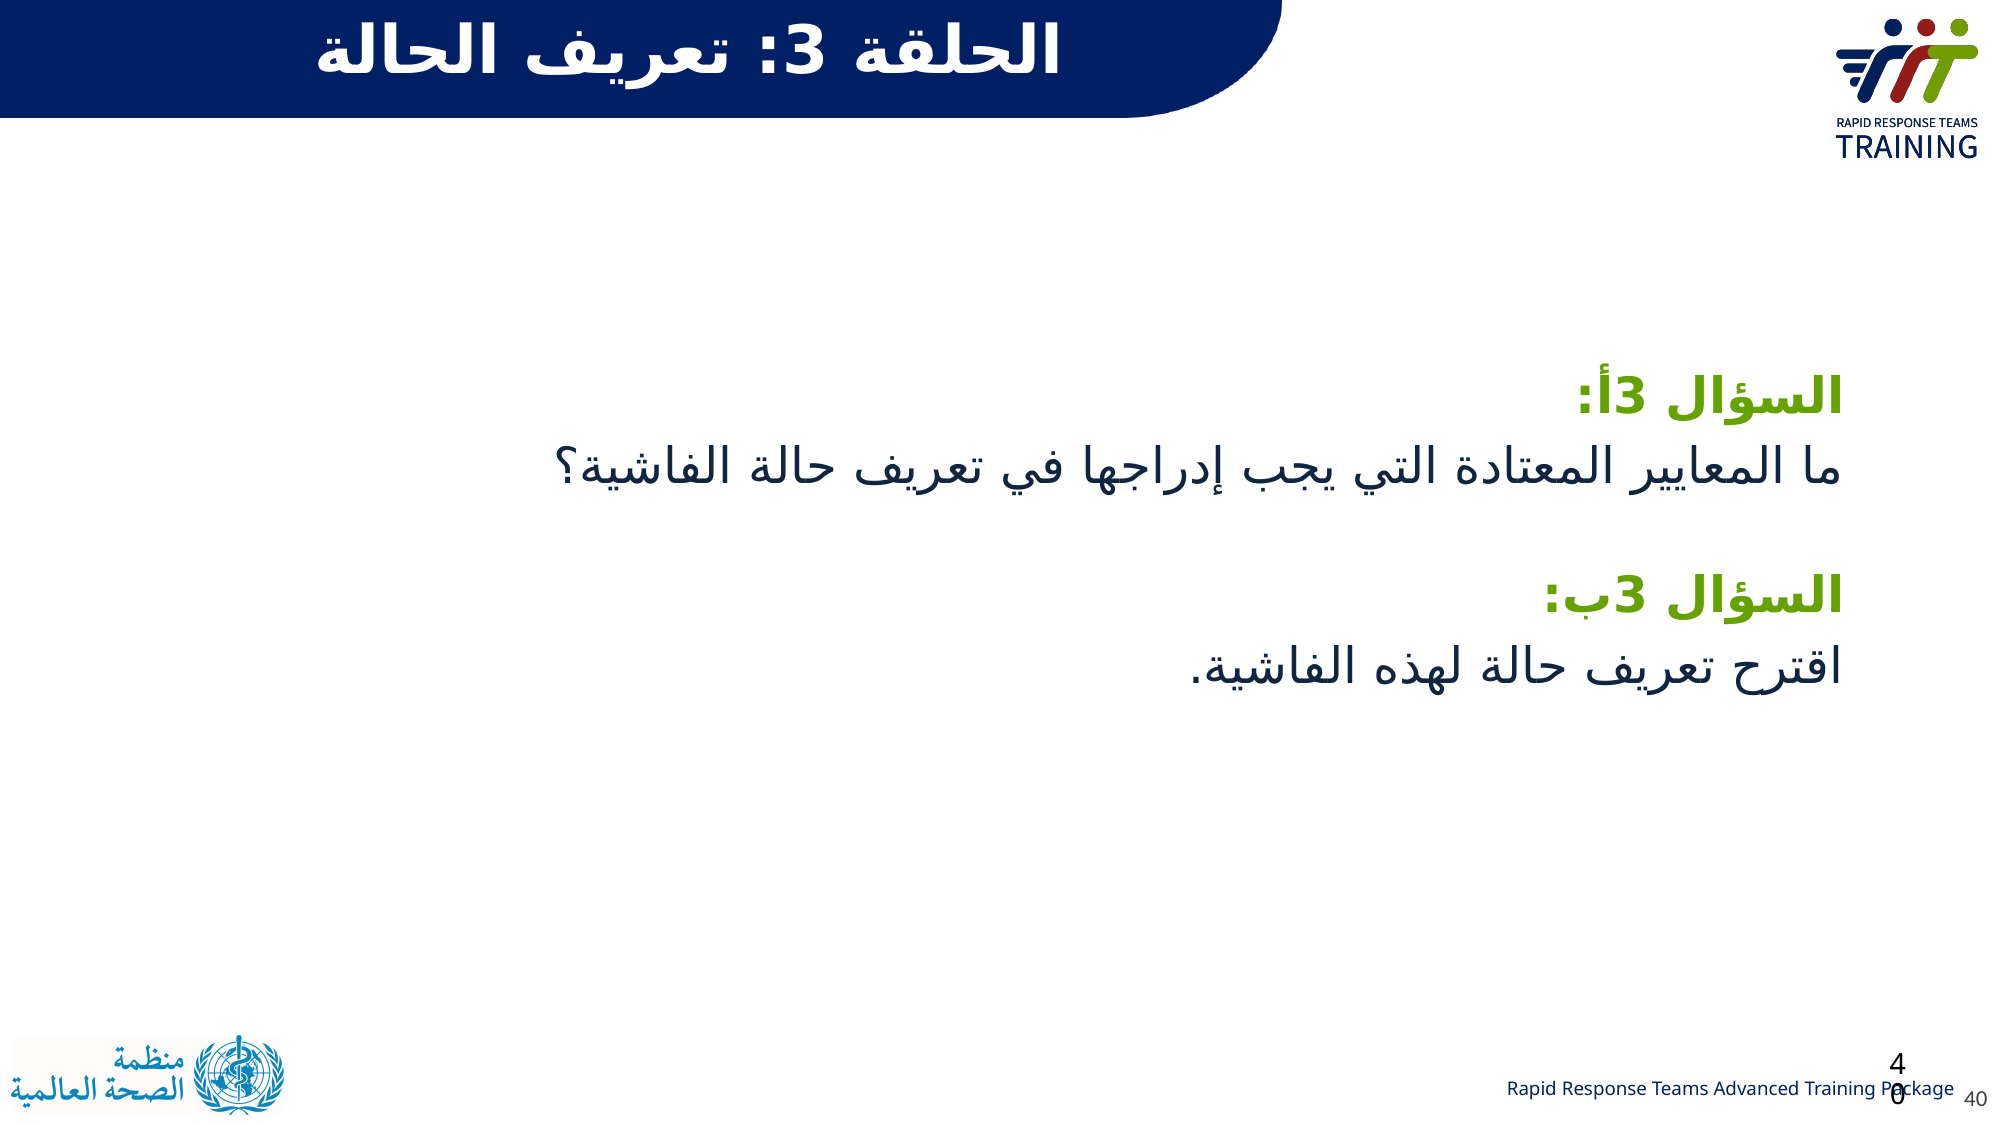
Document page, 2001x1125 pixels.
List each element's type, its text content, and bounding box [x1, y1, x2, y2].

text_box السؤال 3أ: ما المعايير المعتادة التي يجب إدراجها في تعريف حالة الفاشية؟ السؤال 3ب: اقترح تعريف حالة لهذه الفاشية. [354, 347, 1860, 771]
text_box الحلقة 3: تعريف الحالة [23, 0, 1072, 95]
picture [0, 0, 1282, 118]
slide_number 40 [1890, 1037, 1930, 1090]
picture [11, 1035, 284, 1115]
picture [241, 1050, 247, 1059]
picture [1835, 19, 1978, 167]
